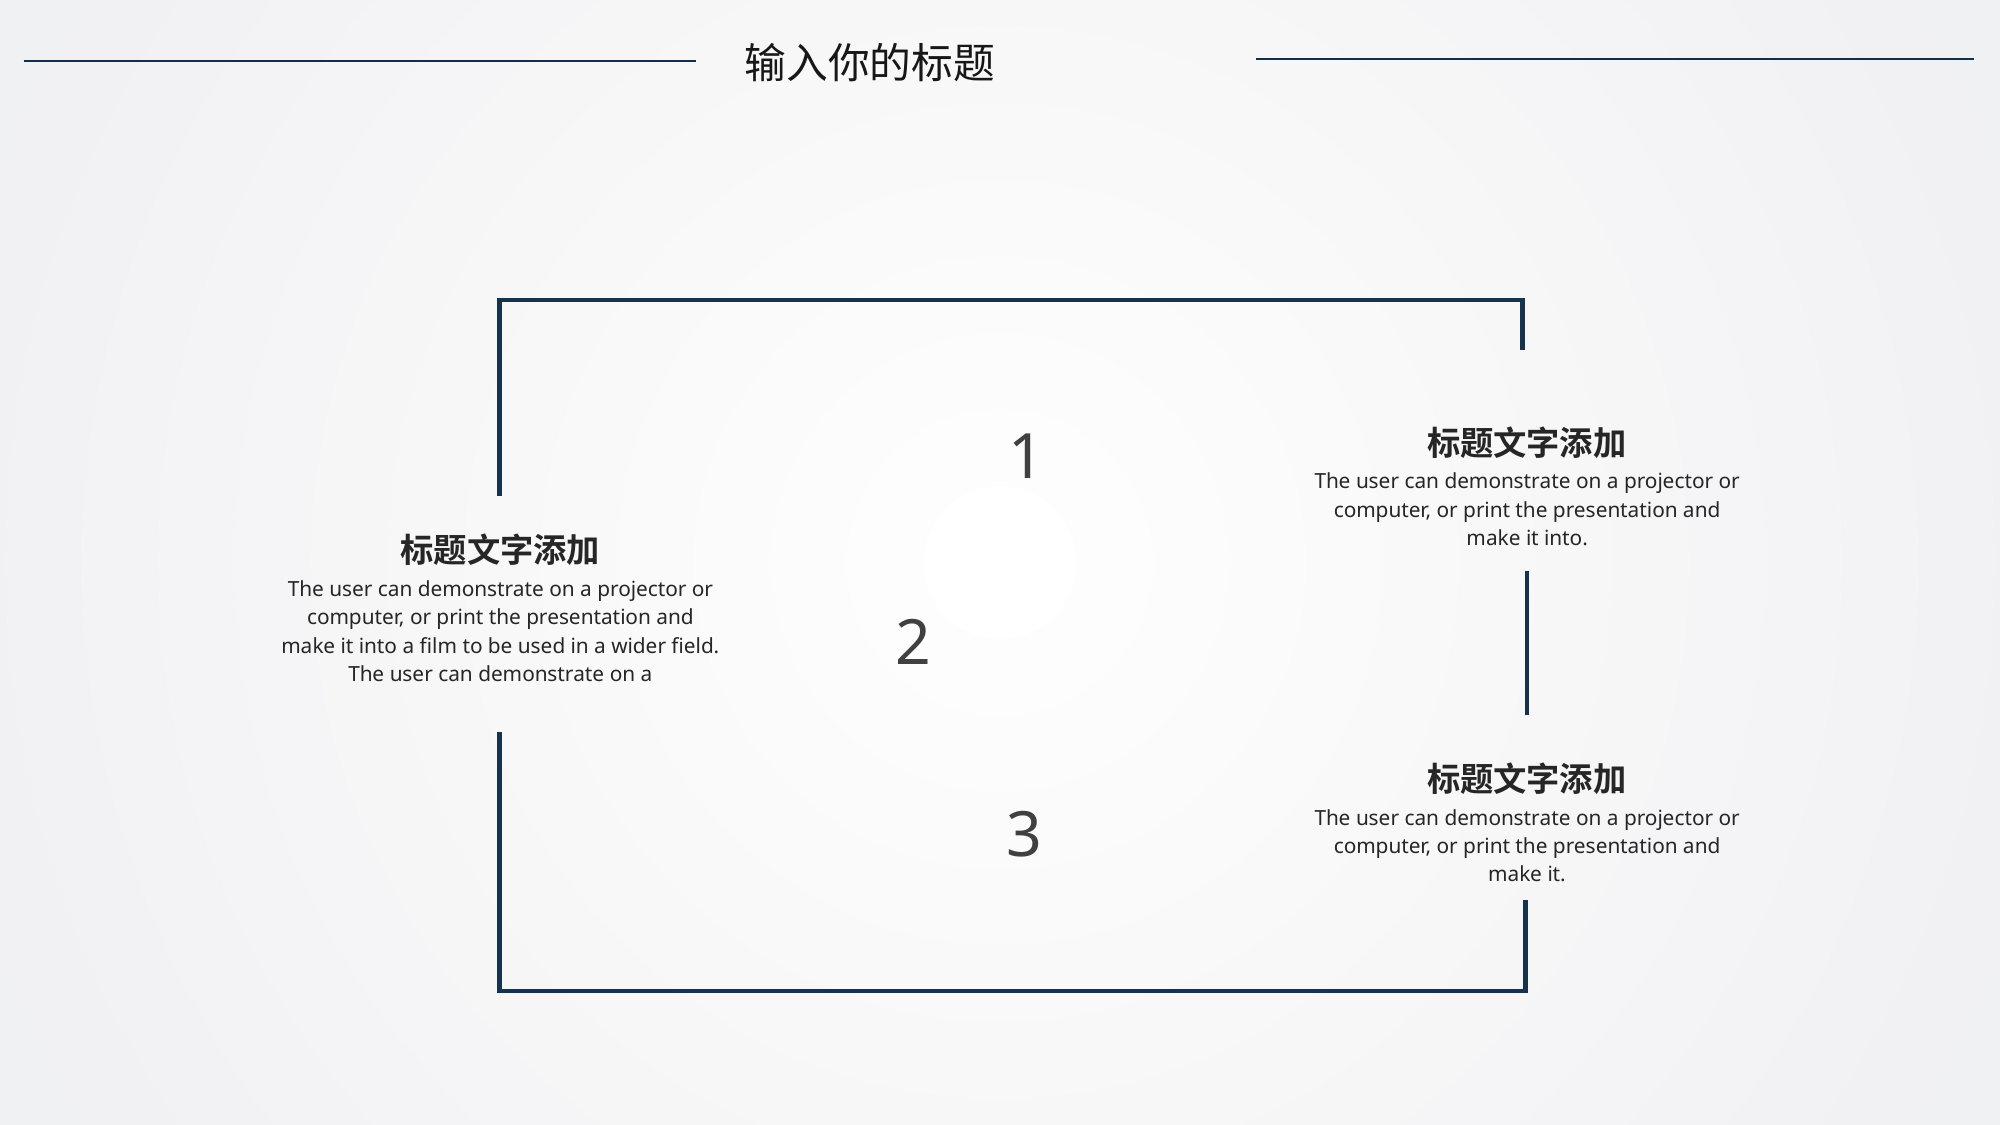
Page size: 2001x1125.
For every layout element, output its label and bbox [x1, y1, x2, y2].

text_box [1290, 742, 1764, 895]
text_box [1290, 406, 1764, 559]
text_box [499, 264, 1527, 1016]
text_box [23, 36, 1974, 88]
text_box [263, 513, 737, 696]
